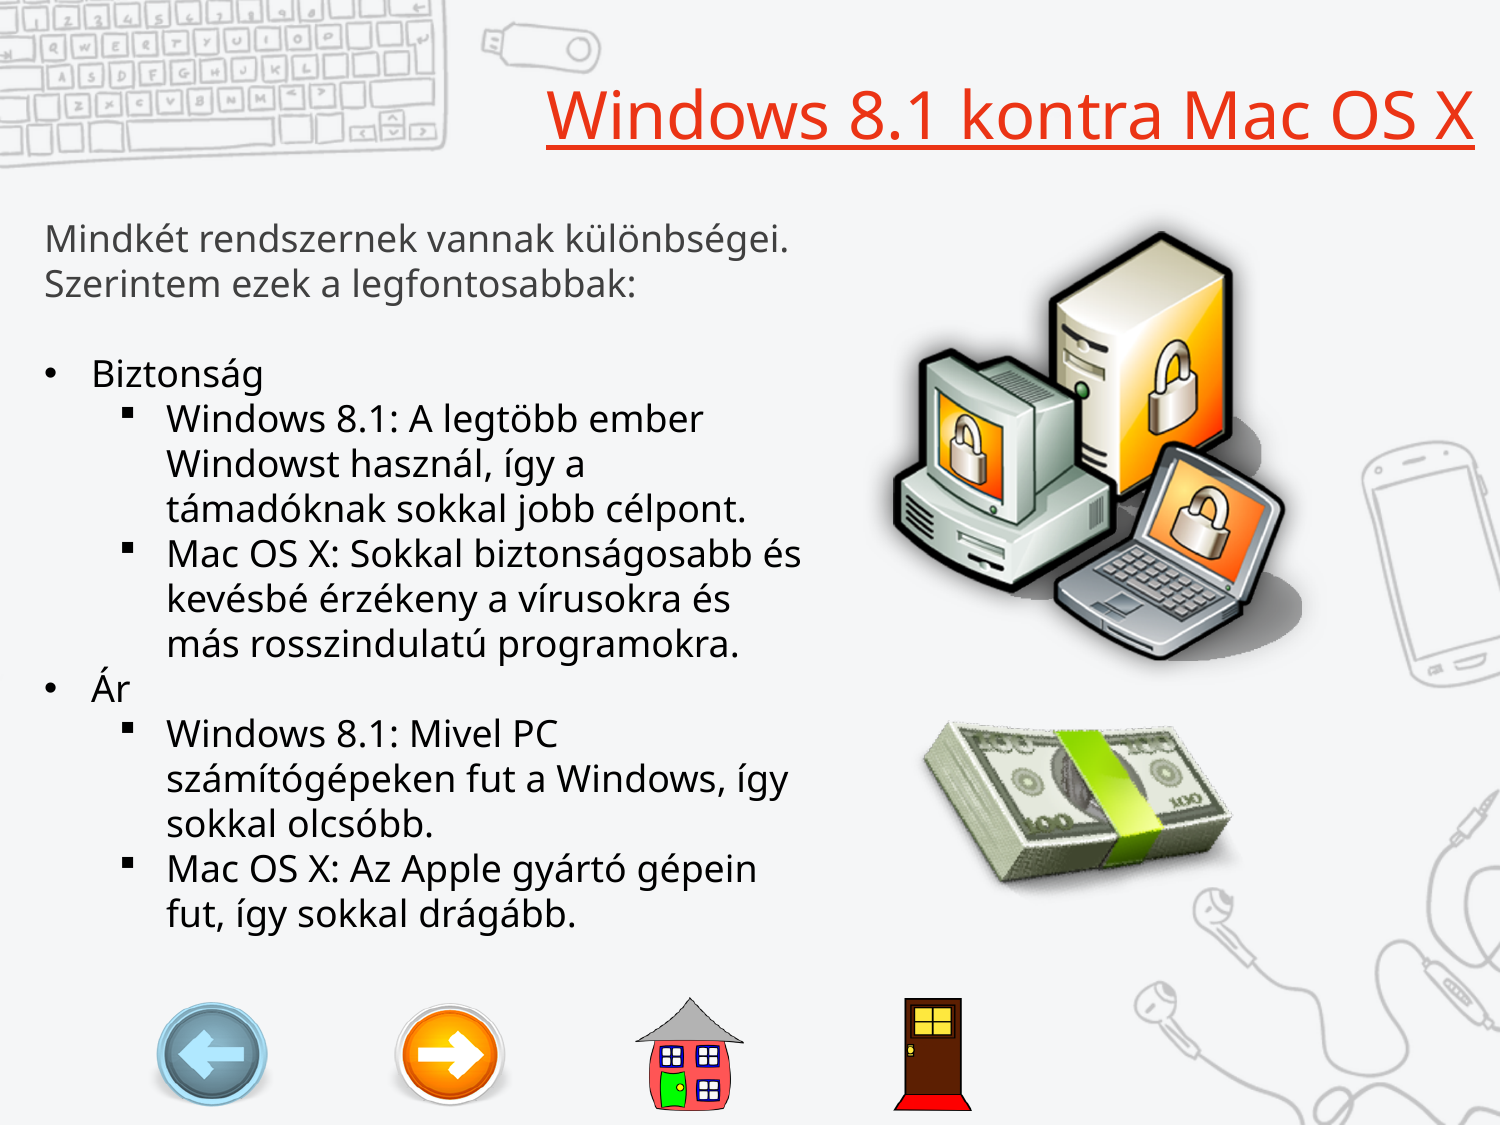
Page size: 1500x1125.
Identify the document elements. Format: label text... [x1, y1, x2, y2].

picture [0, 0, 1500, 1125]
text_box Mindkét rendszernek vannak különbségei. Szerintem ezek a legfontosabbak: Biztonság Windows 8.1: A legtöbb ember Windowst használ, így a támadóknak sokkal jobb célpont. Mac OS X: Sokkal biztonságosabb és kevésbé érzékeny a vírusokra és más rosszindulatú programokra. Ár Windows 8.1: Mivel PC számítógépeken fut a Windows, így sokkal olcsóbb. Mac OS X: Az Apple gyártó gépein fut, így sokkal drágább. [29, 208, 822, 988]
title Windows 8.1 kontra Mac OS X [442, 19, 1500, 207]
